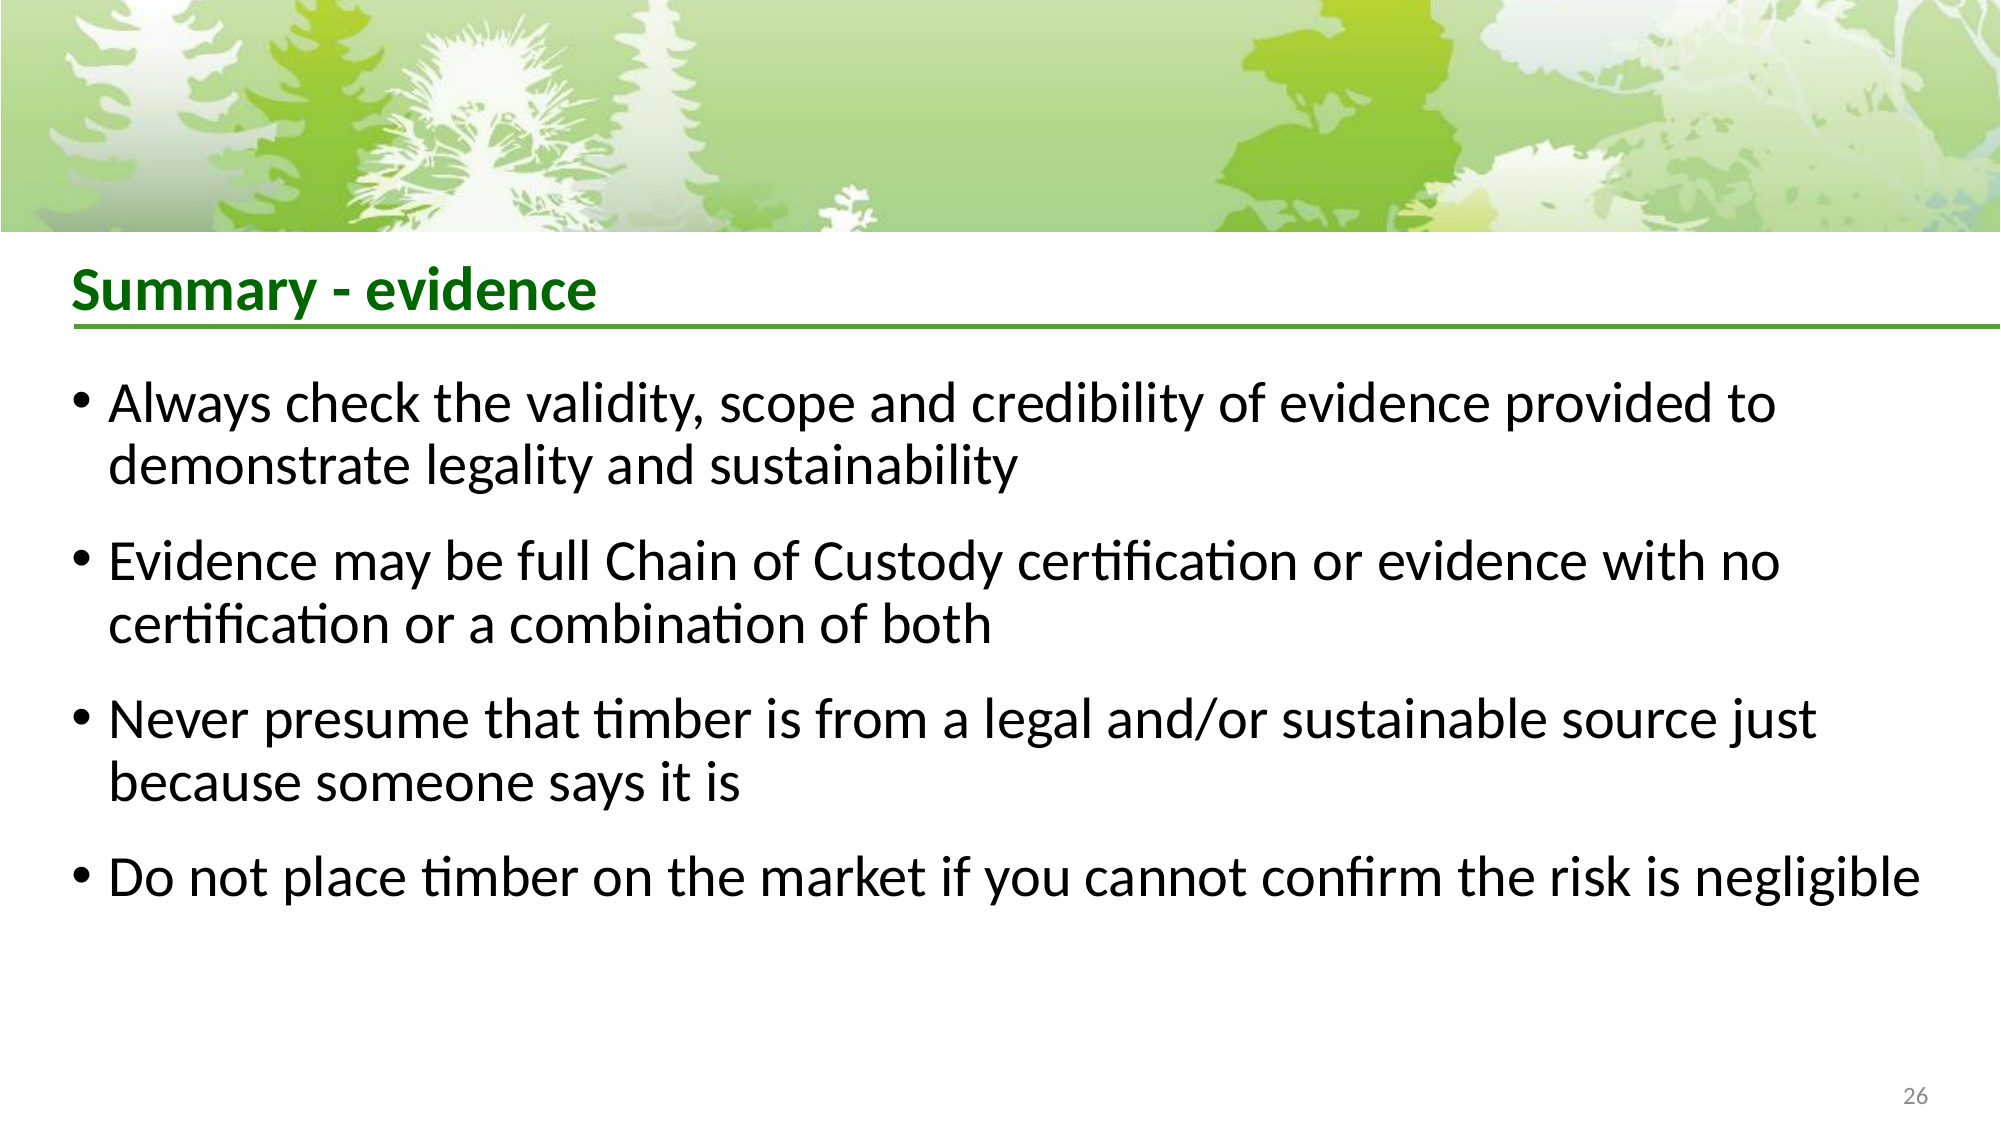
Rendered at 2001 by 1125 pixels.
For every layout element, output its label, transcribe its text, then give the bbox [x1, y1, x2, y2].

slide_number 26 [1493, 1065, 1944, 1125]
picture [0, 0, 2000, 232]
list Always check the validity, scope and credibility of evidence provided to demonstrate legality and sustainability Evidence may be full Chain of Custody certification or evidence with no certification or a combination of both Never presume that timber is from a legal and/or sustainable source just because someone says it is Do not place timber on the market if you cannot confirm the risk is negligible [56, 364, 1944, 970]
title Summary - evidence [56, 181, 1782, 364]
